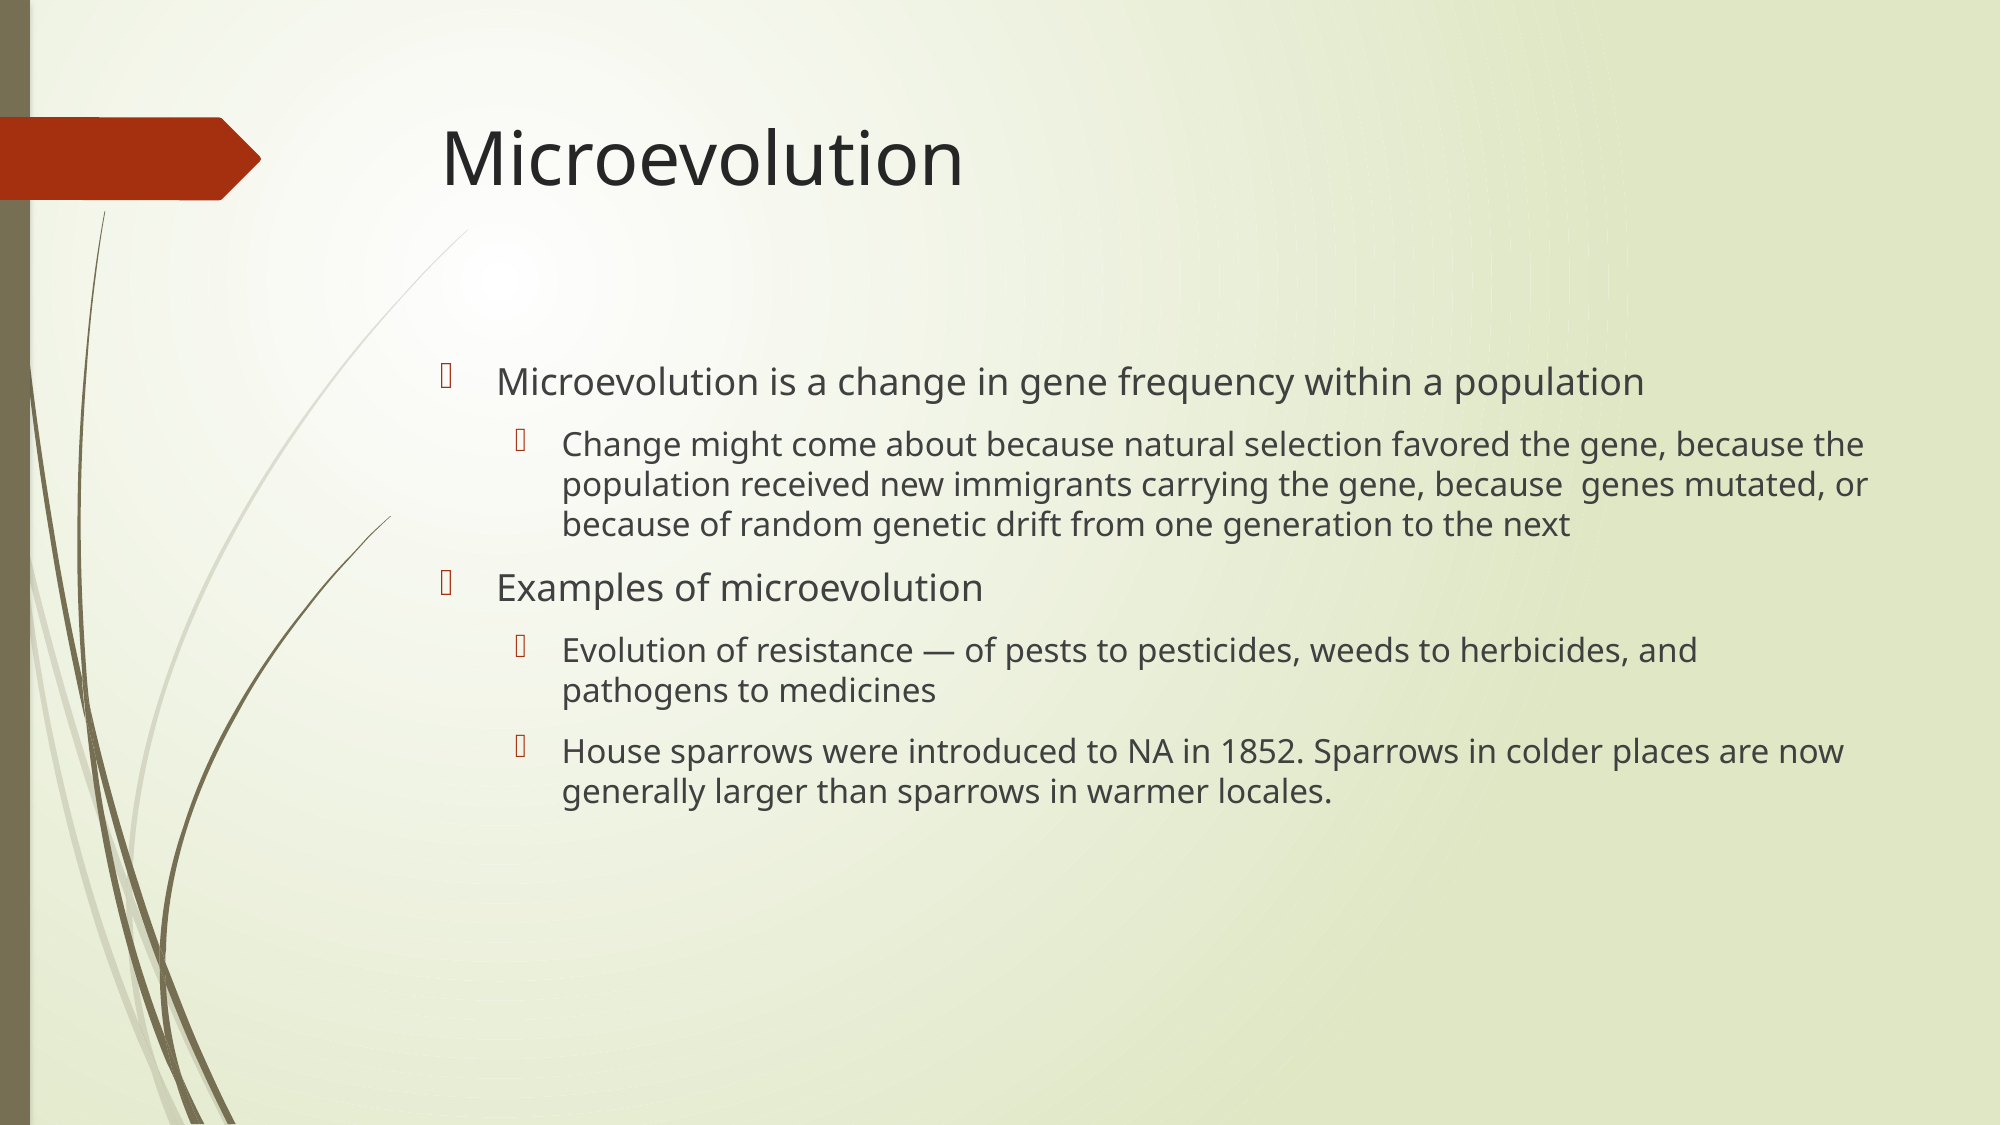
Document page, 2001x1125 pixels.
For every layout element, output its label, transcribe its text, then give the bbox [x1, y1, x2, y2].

list Microevolution is a change in gene frequency within a population Change might come about because natural selection favored the gene, because the population received new immigrants carrying the gene, because genes mutated, or because of random genetic drift from one generation to the next Examples of microevolution Evolution of resistance — of pests to pesticides, weeds to herbicides, and pathogens to medicines House sparrows were introduced to NA in 1852. Sparrows in colder places are now generally larger than sparrows in warmer locales. [424, 350, 1888, 970]
title Microevolution [425, 102, 1888, 313]
